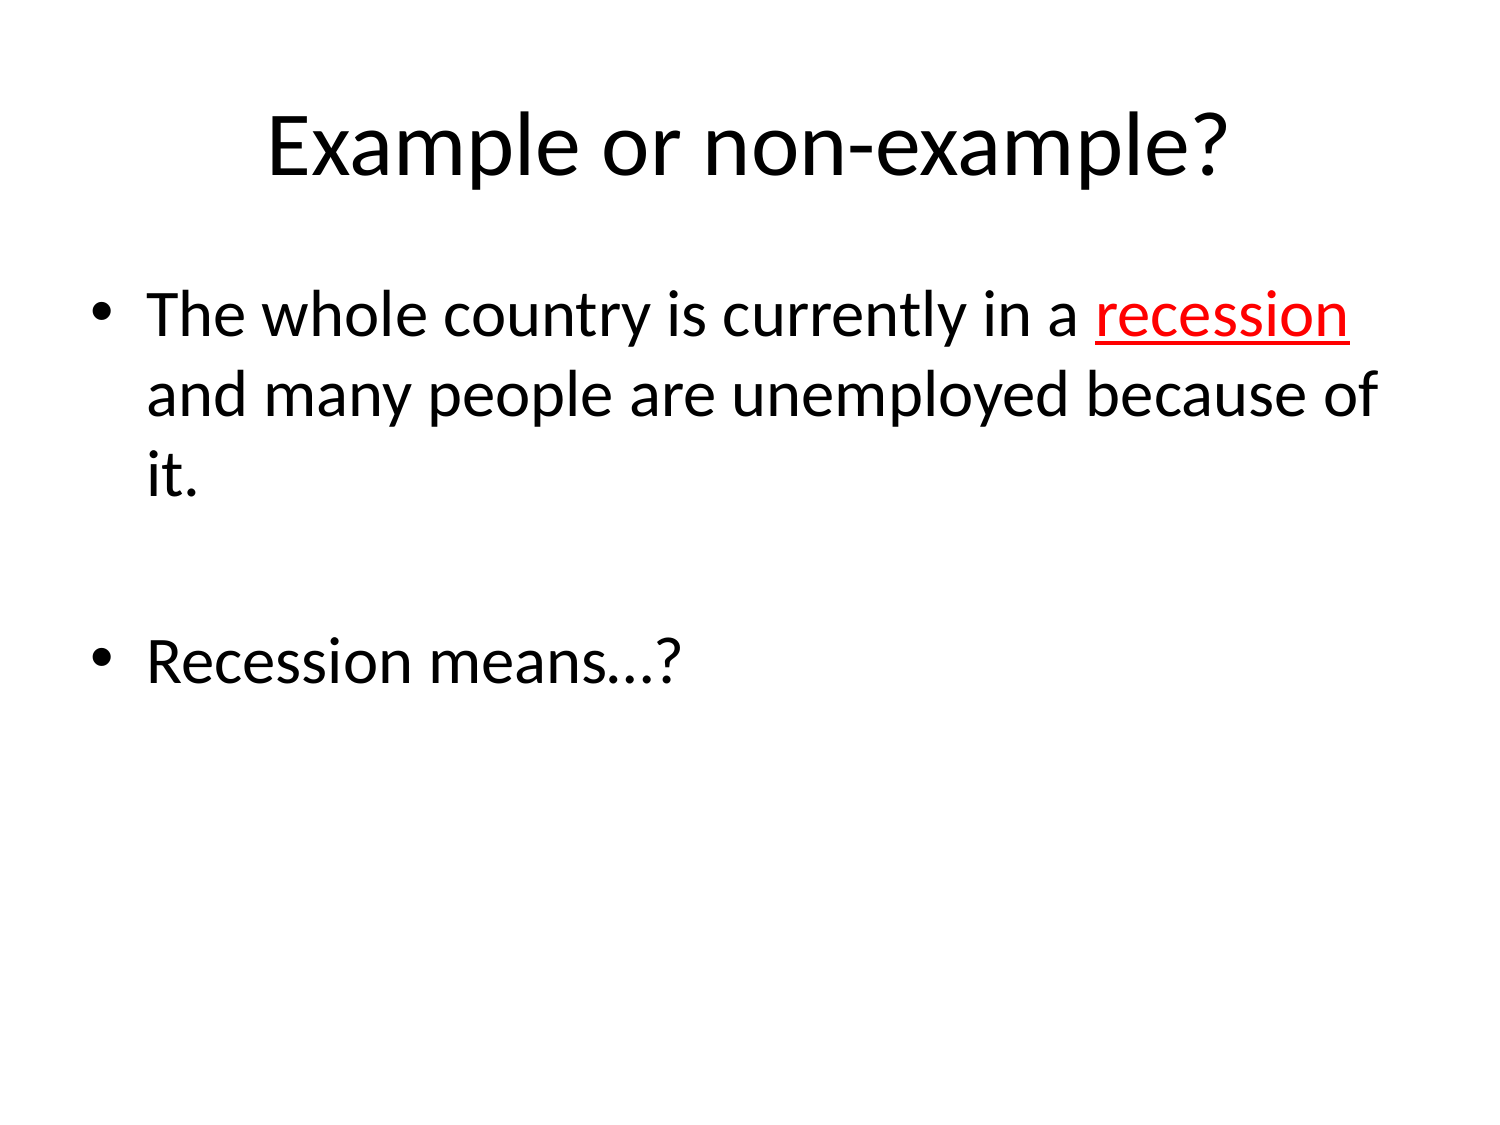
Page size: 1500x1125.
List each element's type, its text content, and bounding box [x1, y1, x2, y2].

title Example or non-example? [75, 45, 1425, 233]
list The whole country is currently in a recession and many people are unemployed because of it. Recession means…? [75, 262, 1425, 1005]
